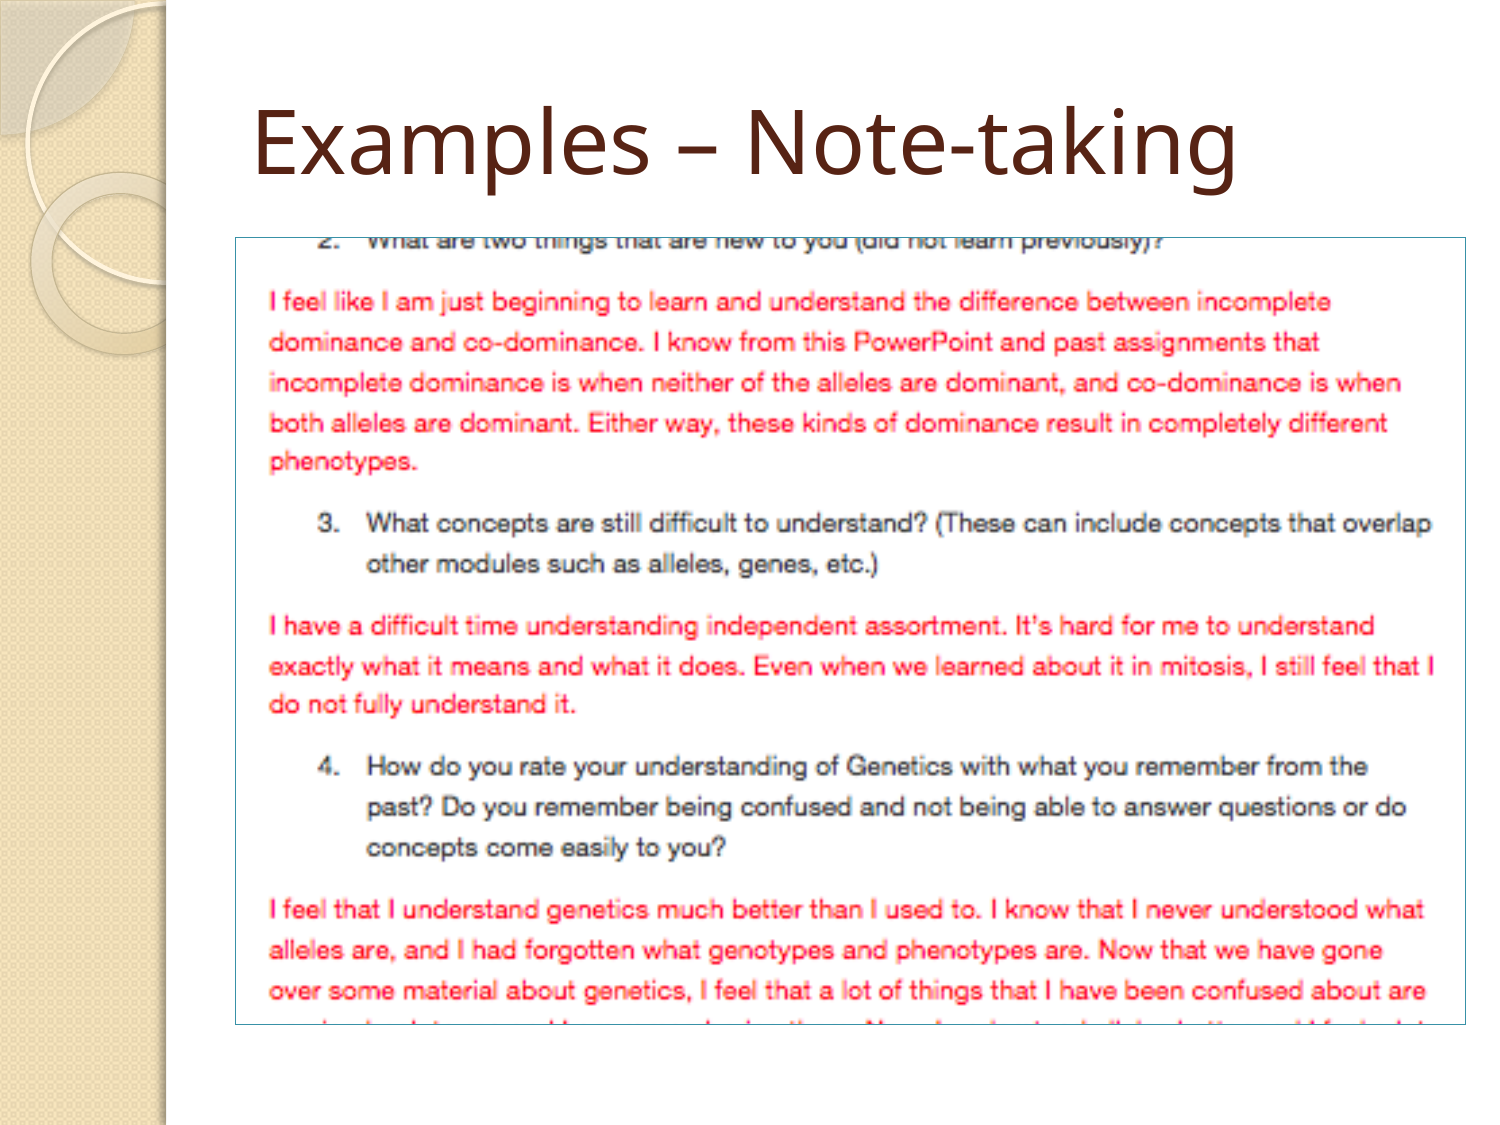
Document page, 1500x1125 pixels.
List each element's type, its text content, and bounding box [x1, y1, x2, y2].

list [235, 237, 1466, 1026]
title Examples – Note-taking [235, 45, 1466, 233]
